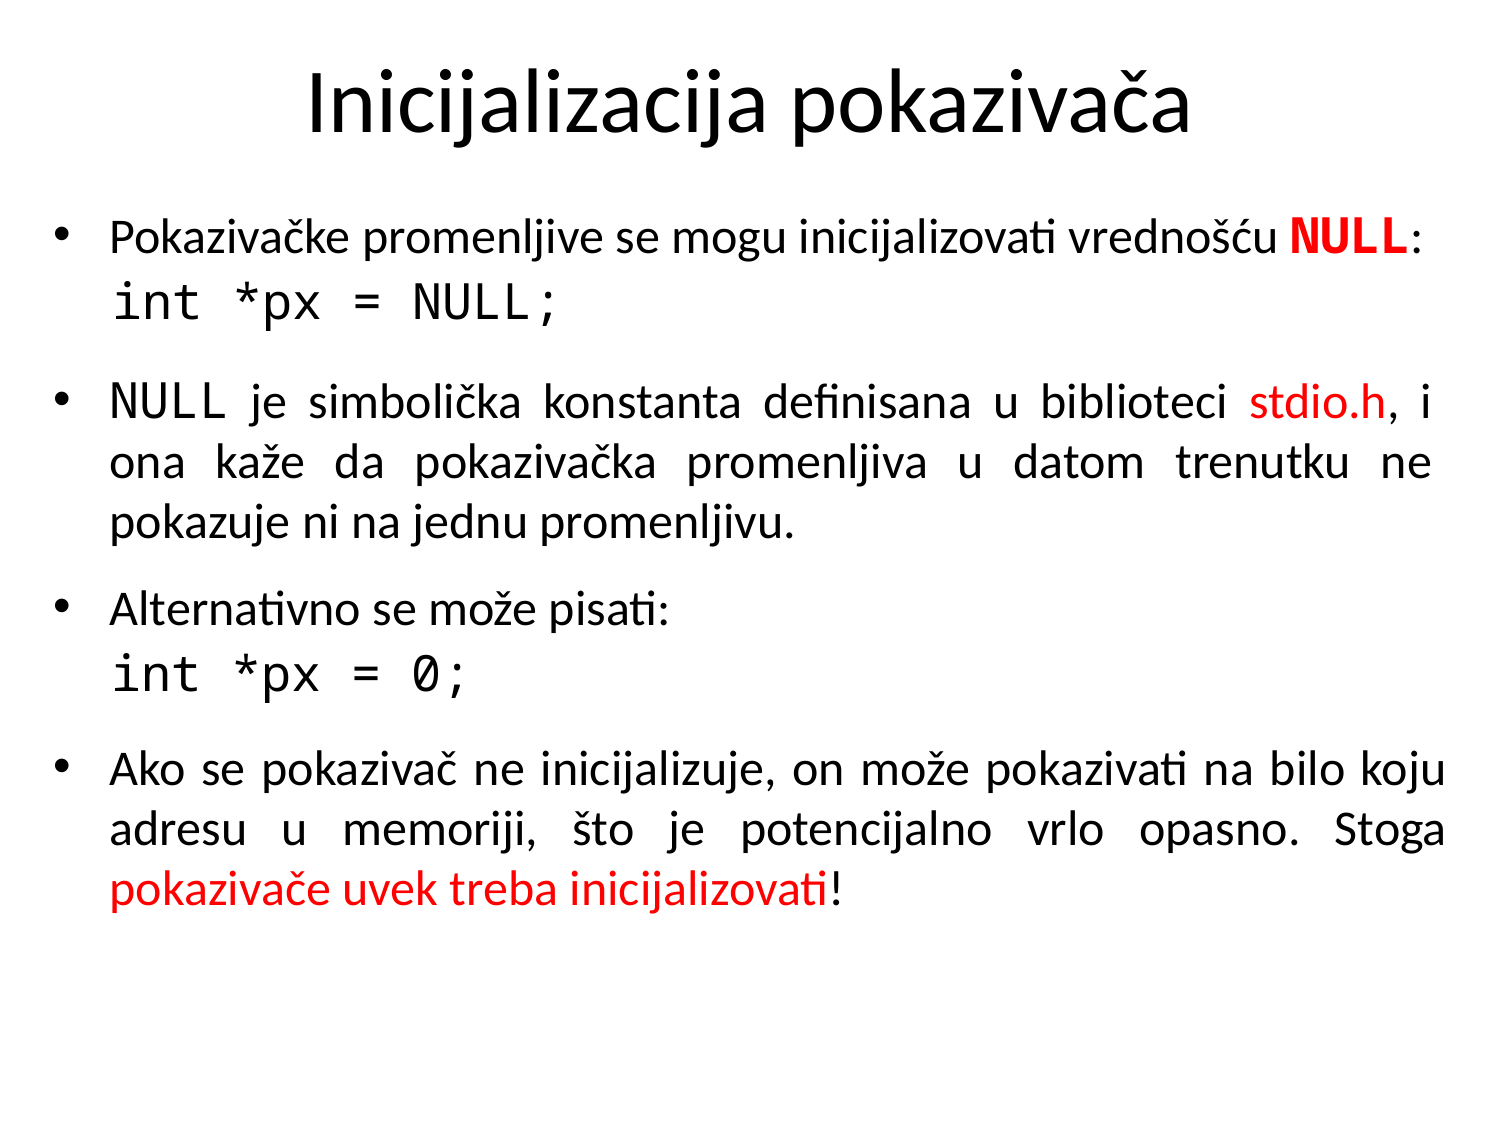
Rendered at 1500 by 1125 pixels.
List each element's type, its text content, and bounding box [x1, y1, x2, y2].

text_box Ako se pokazivač ne inicijalizuje, on može pokazivati na bilo koju adresu u memoriji, što je potencijalno vrlo opasno. Stoga pokazivače uvek treba inicijalizovati! [38, 727, 1462, 923]
text_box Alternativno se može pisati: int *px = 0; [38, 568, 1447, 727]
title Inicijalizacija pokazivača [112, 2, 1388, 190]
text_box NULL je simbolička konstanta definisana u biblioteci stdio.h, i ona kaže da pokazivačka promenljiva u datom trenutku ne pokazuje ni na jednu promenljivu. [38, 361, 1447, 553]
text_box Pokazivačke promenljive se mogu inicijalizovati vrednošću NULL: int *px = NULL; [38, 196, 1447, 341]
